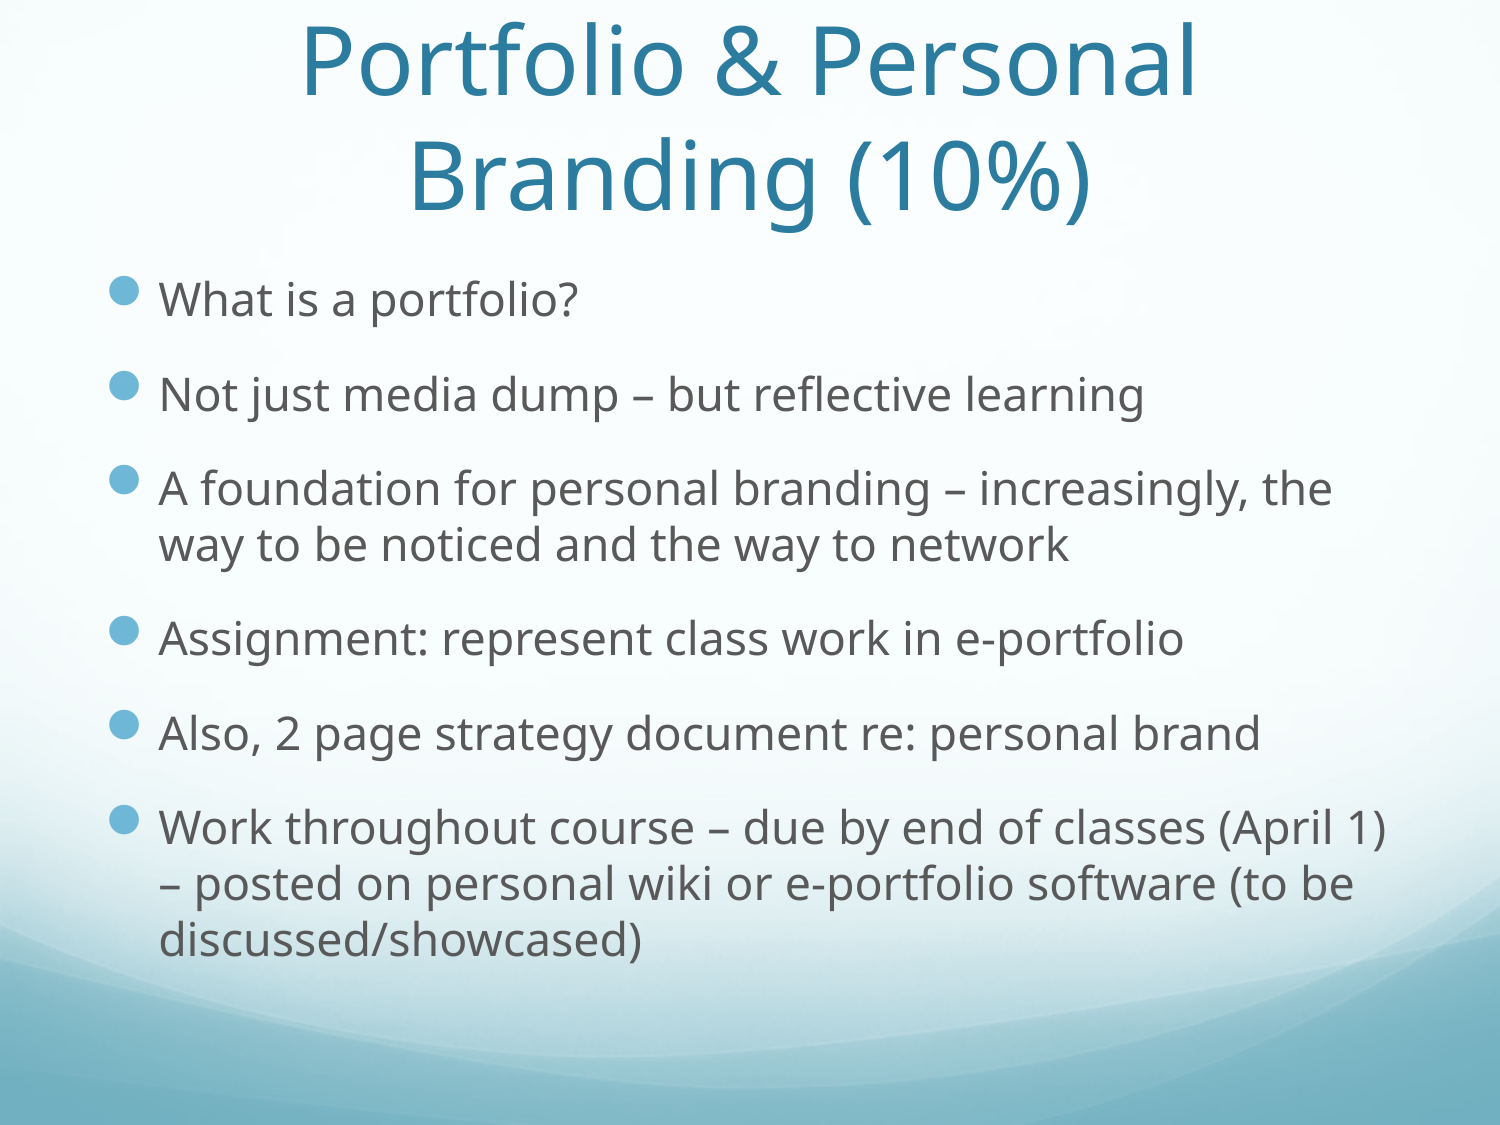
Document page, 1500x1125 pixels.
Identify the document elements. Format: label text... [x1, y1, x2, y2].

title Portfolio & Personal Branding (10%) [90, 17, 1410, 237]
list What is a portfolio? Not just media dump – but reflective learning A foundation for personal branding – increasingly, the way to be noticed and the way to network Assignment: represent class work in e-portfolio Also, 2 page strategy document re: personal brand Work throughout course – due by end of classes (April 1) – posted on personal wiki or e-portfolio software (to be discussed/showcased) [90, 262, 1410, 975]
